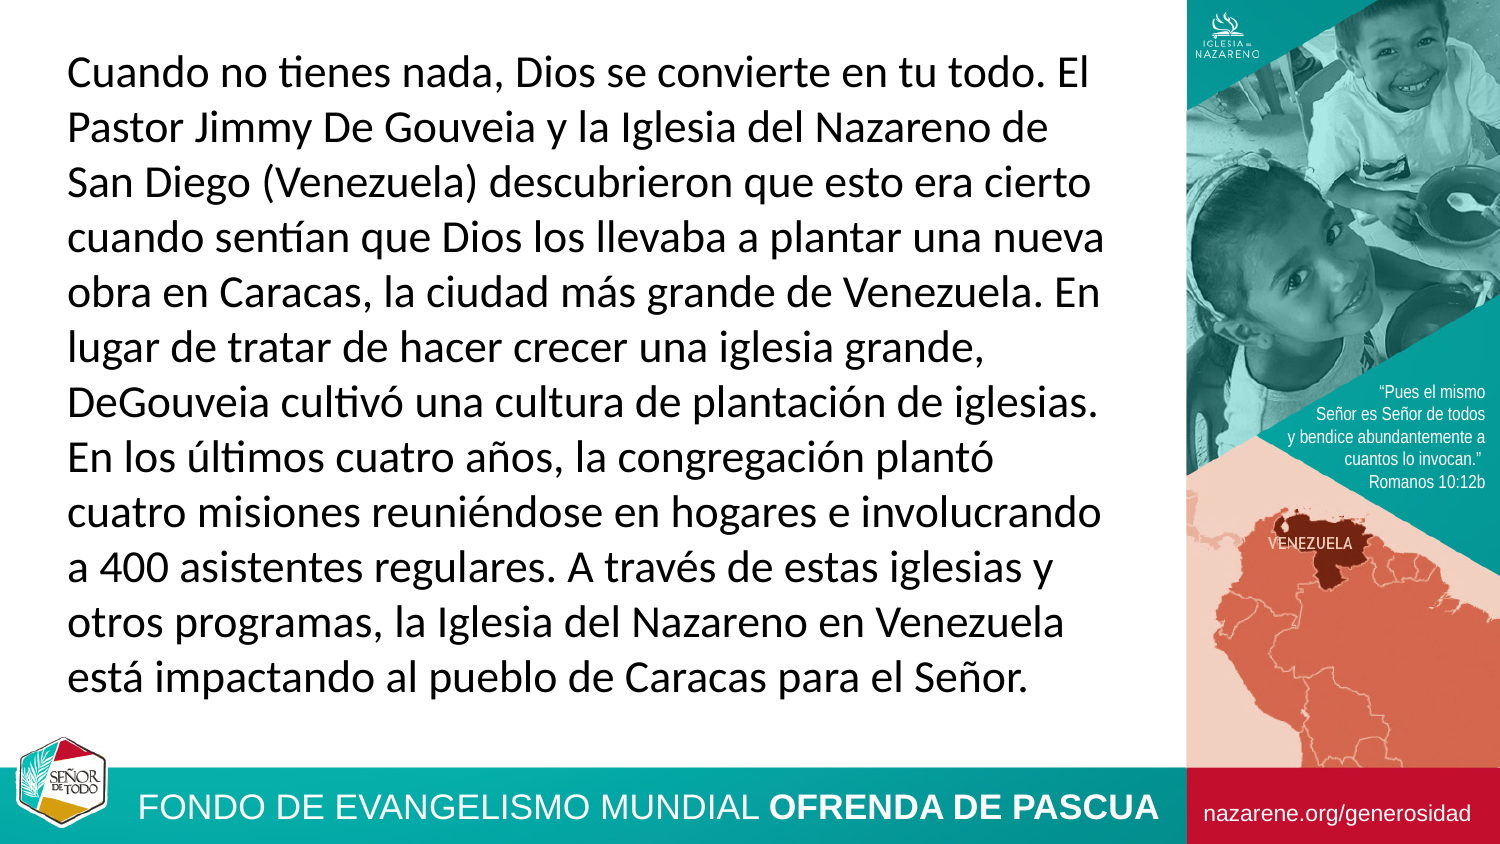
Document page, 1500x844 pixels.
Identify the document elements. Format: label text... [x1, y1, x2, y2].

text_box nazarene.org/generosidad [1187, 777, 1488, 834]
text_box Fondo de Evangelismo Mundial Ofrenda de Pascua [112, 776, 1175, 834]
text_box “Pues el mismo Señor es Señor de todos y bendice abundantemente a cuantos lo invocan.” Romanos 10:12b [1212, 371, 1500, 500]
picture [0, 0, 1500, 844]
text_box Cuando no tienes nada, Dios se convierte en tu todo. El Pastor Jimmy De Gouveia y la Iglesia del Nazareno de San Diego (Venezuela) descubrieron que esto era cierto cuando sentían que Dios los llevaba a plantar una nueva obra en Caracas, la ciudad más grande de Venezuela. En lugar de tratar de hacer crecer una iglesia grande, DeGouveia cultivó una cultura de plantación de iglesias. En los últimos cuatro años, la congregación plantó cuatro misiones reuniéndose en hogares e involucrando a 400 asistentes regulares. A través de estas iglesias y otros programas, la Iglesia del Nazareno en Venezuela está impactando al pueblo de Caracas para el Señor. [52, 34, 1138, 709]
